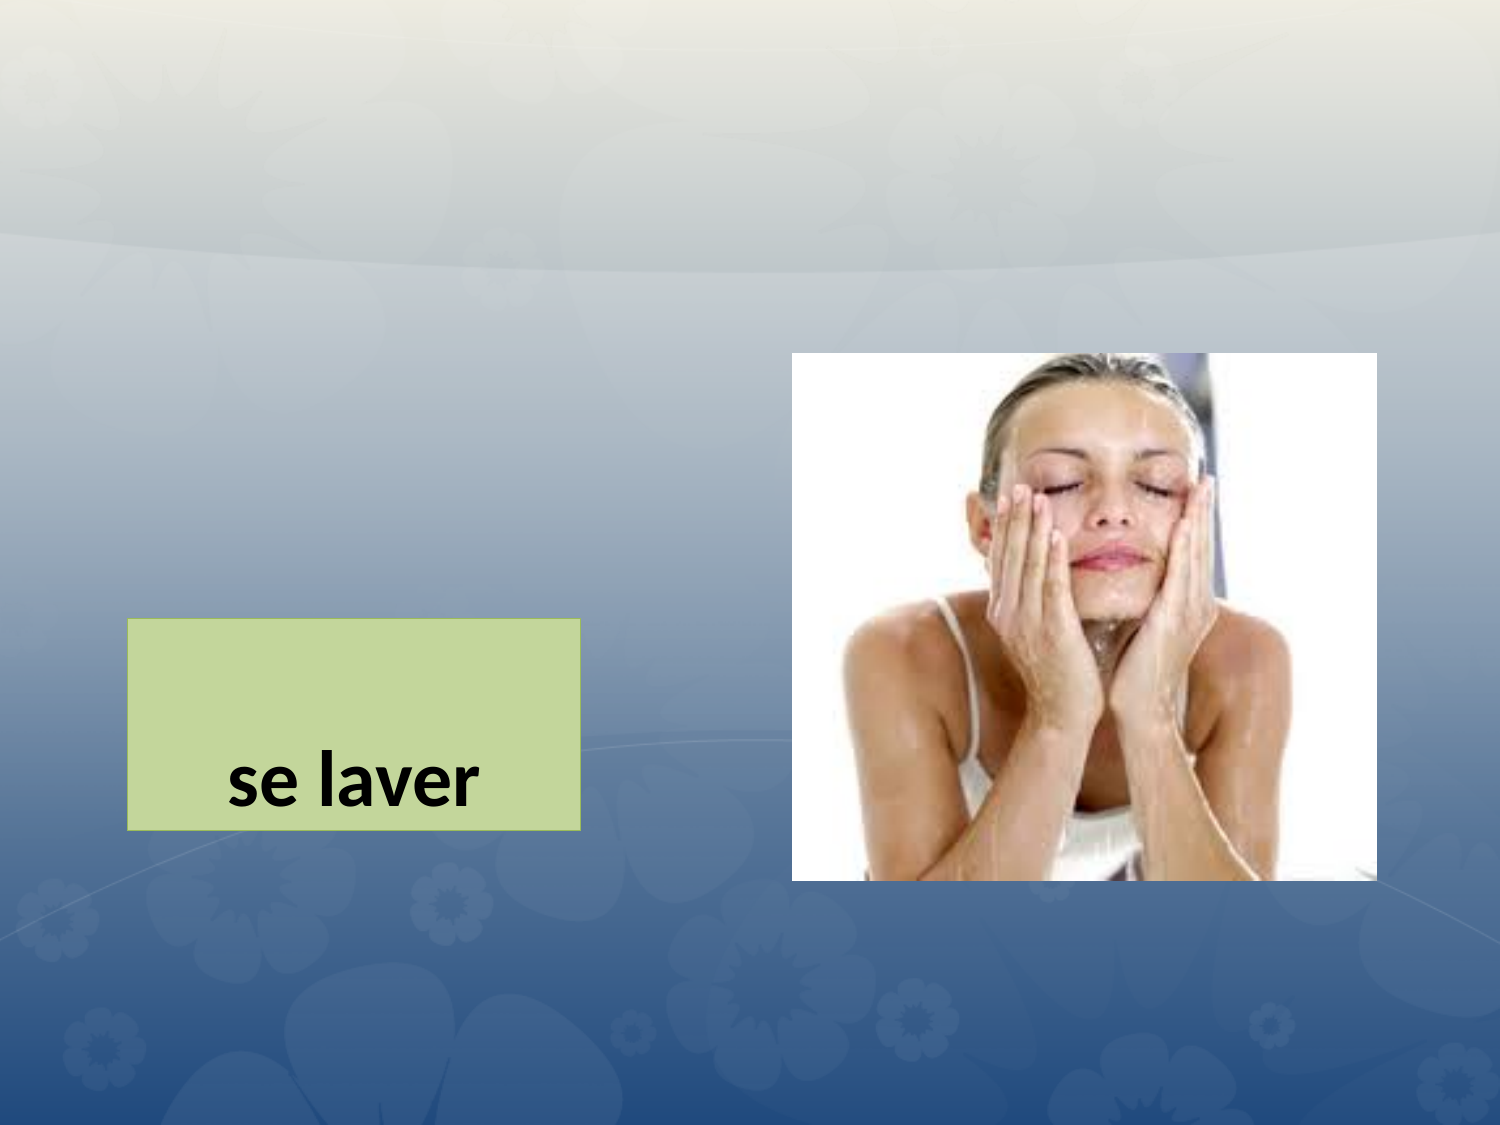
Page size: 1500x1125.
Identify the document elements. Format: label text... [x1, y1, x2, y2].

picture [0, 0, 1500, 1125]
subtitle se laver [127, 618, 581, 831]
